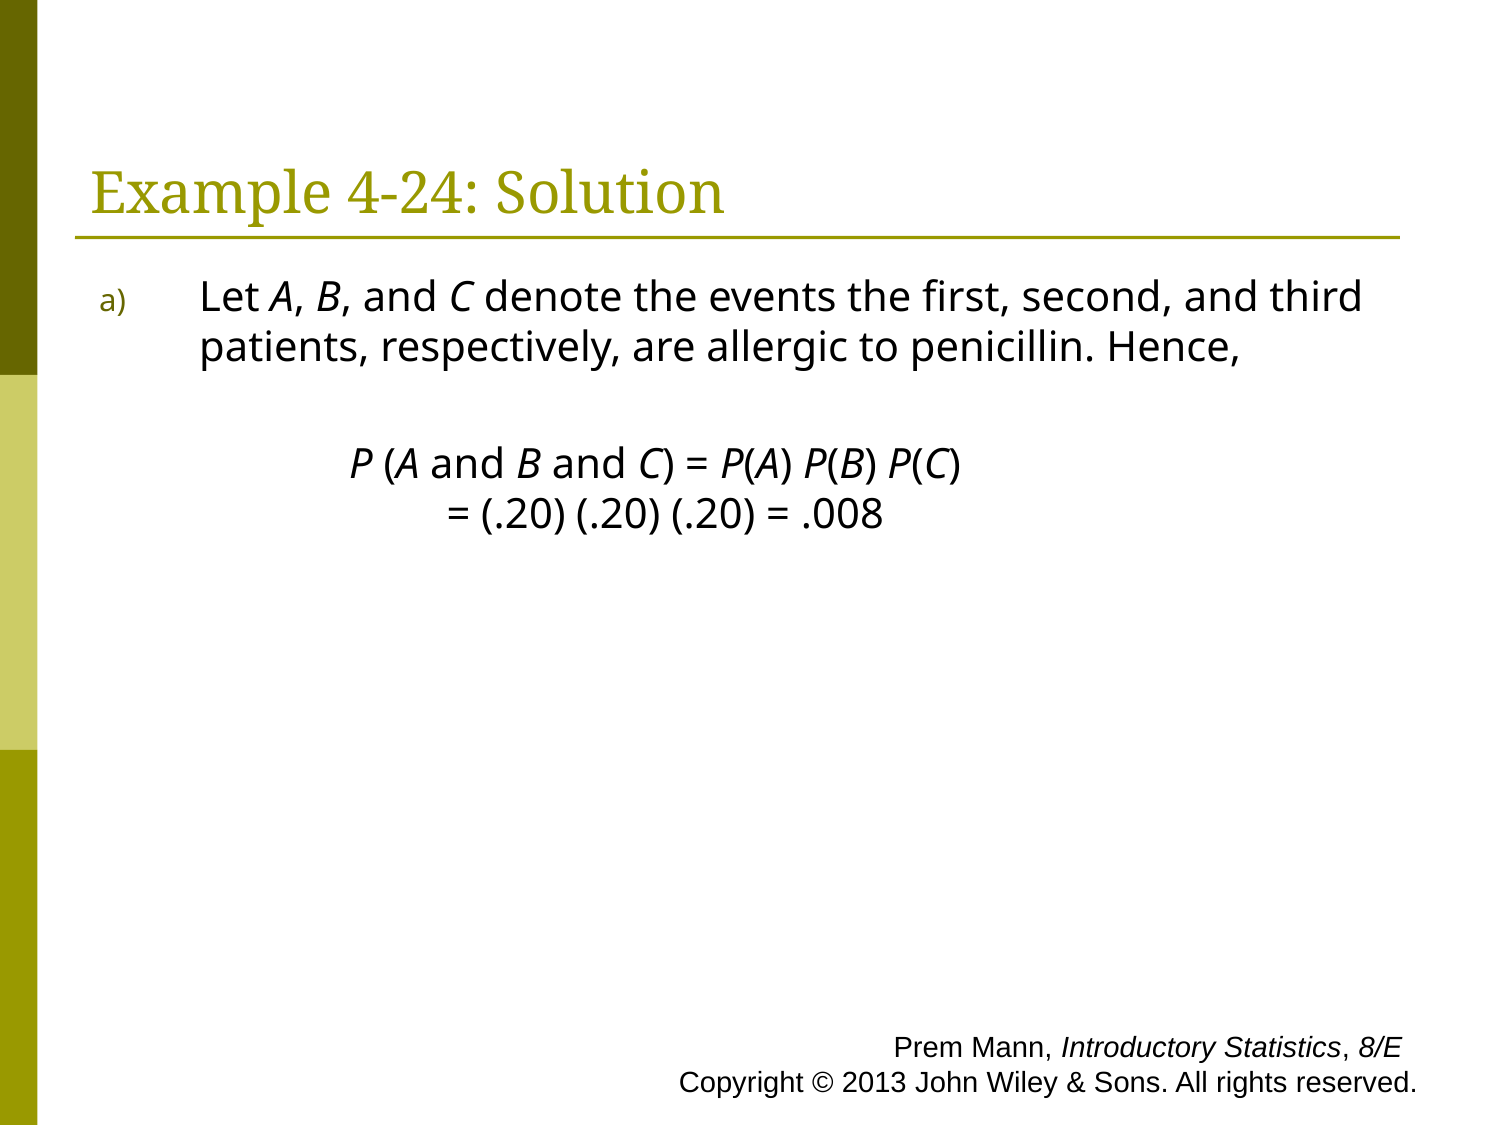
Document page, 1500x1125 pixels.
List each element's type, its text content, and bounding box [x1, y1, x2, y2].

text_box Prem Mann, Introductory Statistics, 8/E Copyright © 2013 John Wiley & Sons. All rights reserved. [664, 1020, 1449, 1106]
title Example 4-24: Solution [75, 45, 1425, 233]
list Let A, B, and C denote the events the first, second, and third patients, respectively, are allergic to penicillin. Hence, P (A and B and C) = P(A) P(B) P(C) = (.20) (.20) (.20) = .008 [84, 262, 1447, 938]
